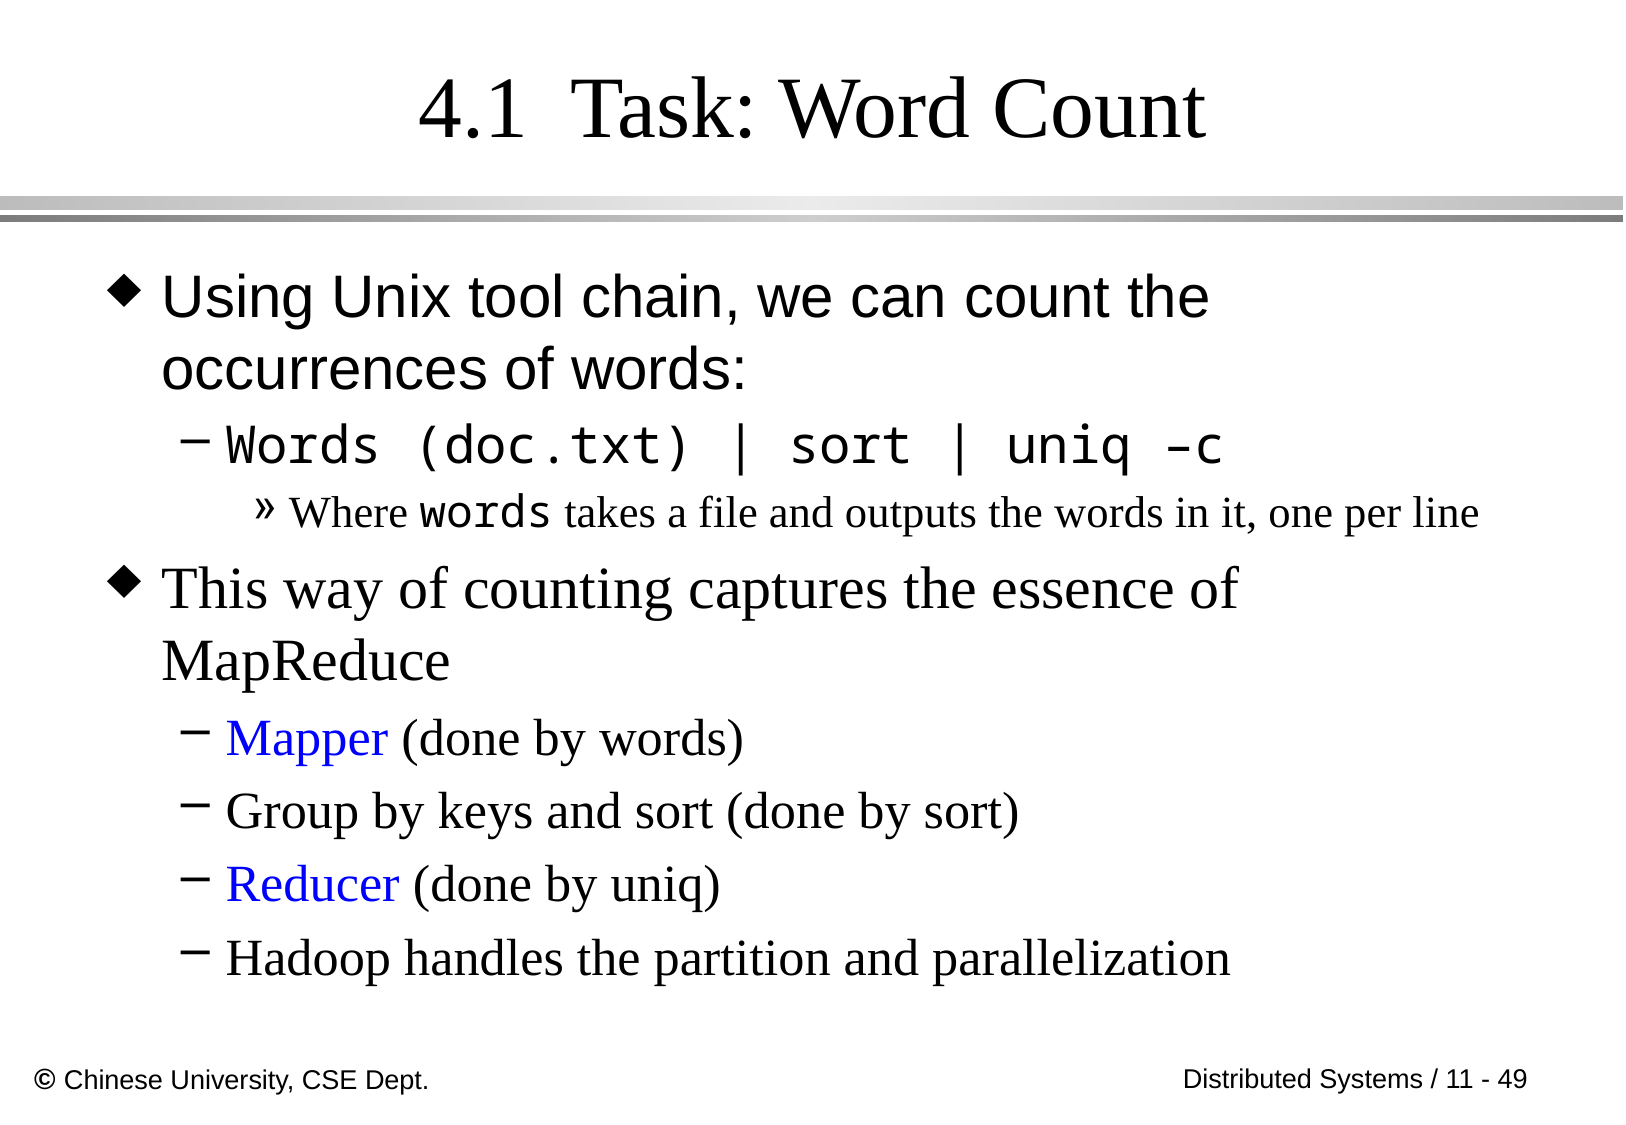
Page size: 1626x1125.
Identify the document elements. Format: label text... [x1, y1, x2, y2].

list Using Unix tool chain, we can count the occurrences of words: Words (doc.txt) | sort | uniq –c Where words takes a file and outputs the words in it, one per line This way of counting captures the essence of MapReduce Mapper (done by words) Group by keys and sort (done by sort) Reducer (done by uniq) Hadoop handles the partition and parallelization [92, 249, 1506, 1038]
title 4.1 Task: Word Count [50, 62, 1575, 163]
